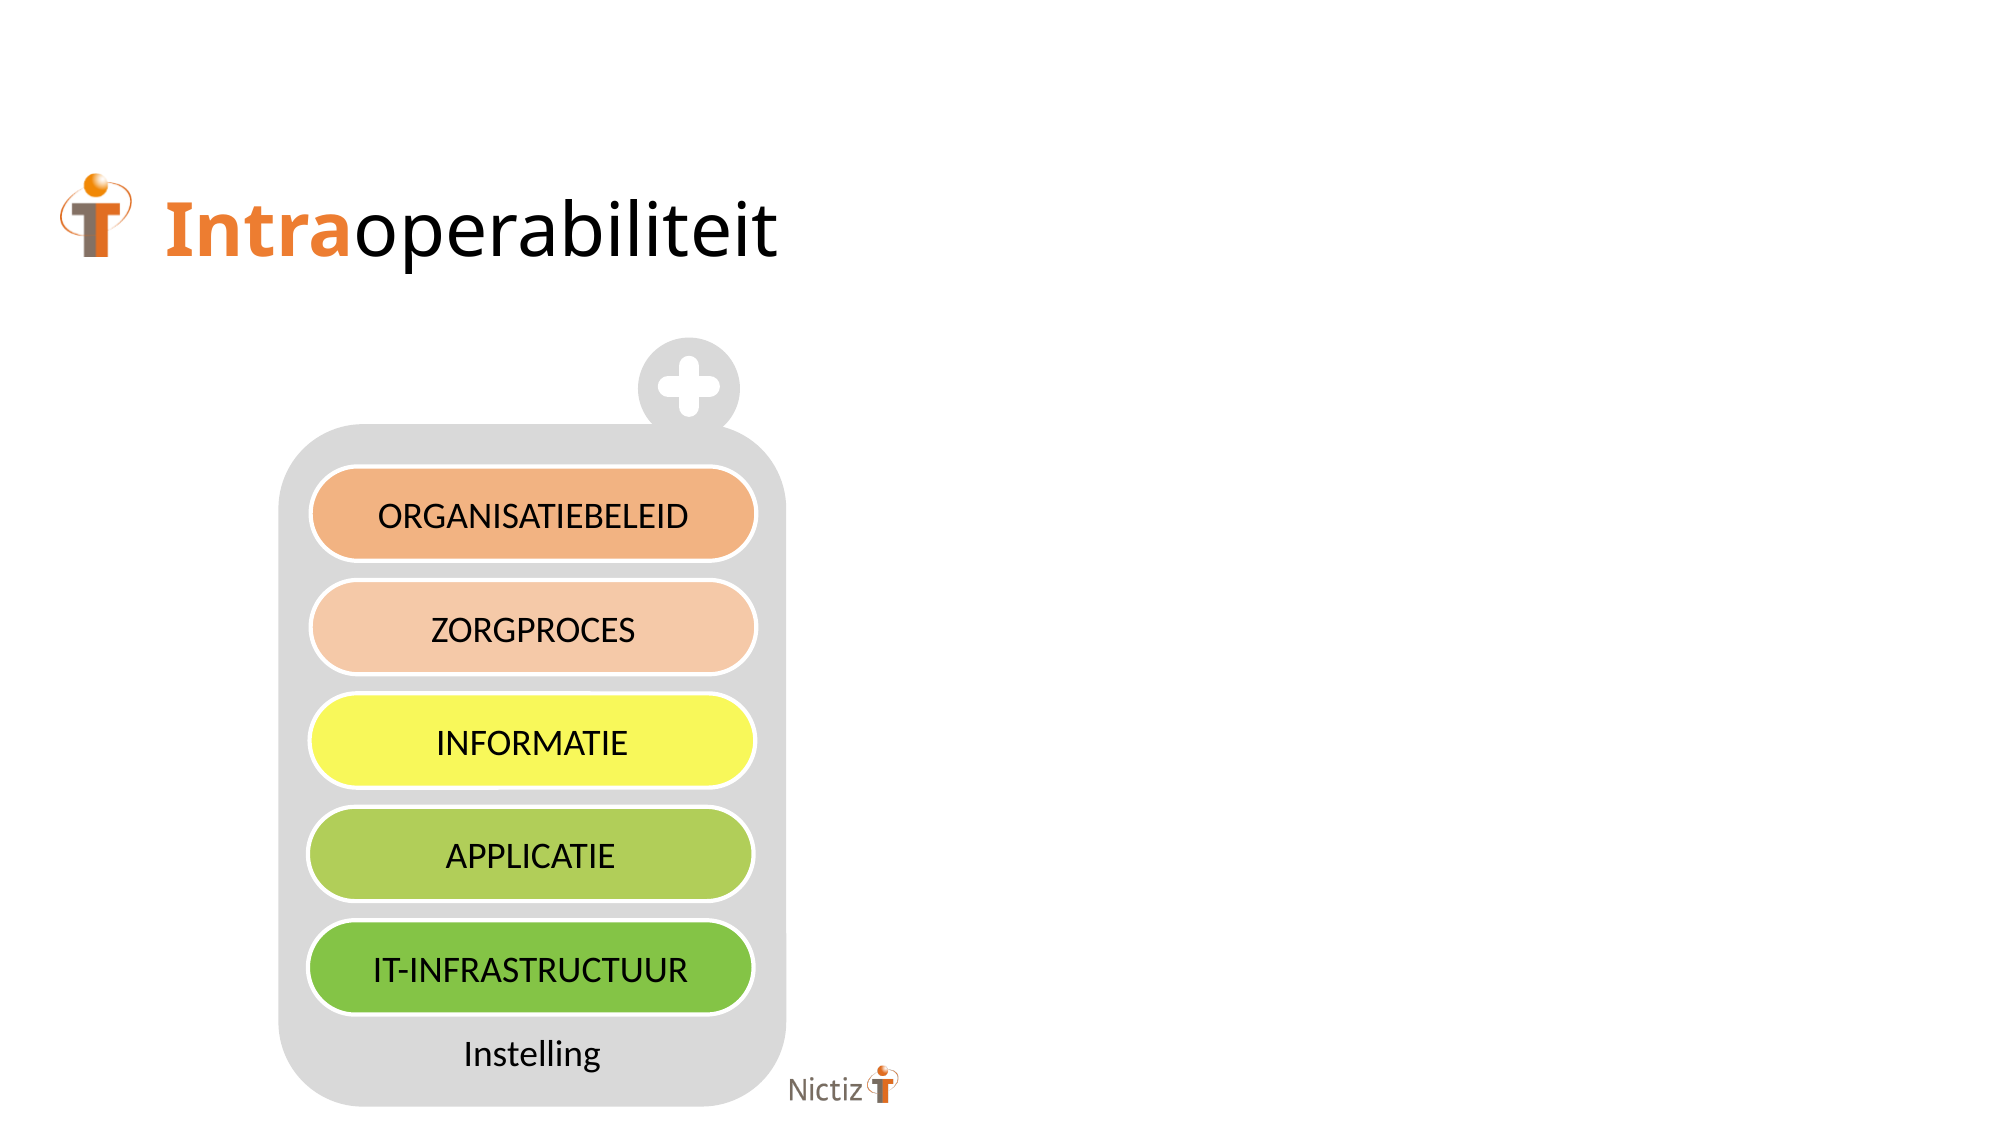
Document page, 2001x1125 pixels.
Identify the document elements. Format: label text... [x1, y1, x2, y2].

text_box INFORMATIE [308, 692, 757, 789]
text_box Instelling [277, 423, 788, 1108]
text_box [668, 366, 710, 407]
text_box IT-INFRASTRUCTUUR [306, 919, 755, 1016]
text_box ZORGPROCES [309, 578, 758, 676]
picture [786, 1061, 902, 1107]
title Intraoperabiliteit [150, 184, 1863, 351]
text_box APPLICATIE [306, 805, 755, 903]
picture [60, 173, 132, 257]
text_box [636, 336, 741, 441]
text_box ORGANISATIEBELEID [309, 465, 758, 562]
